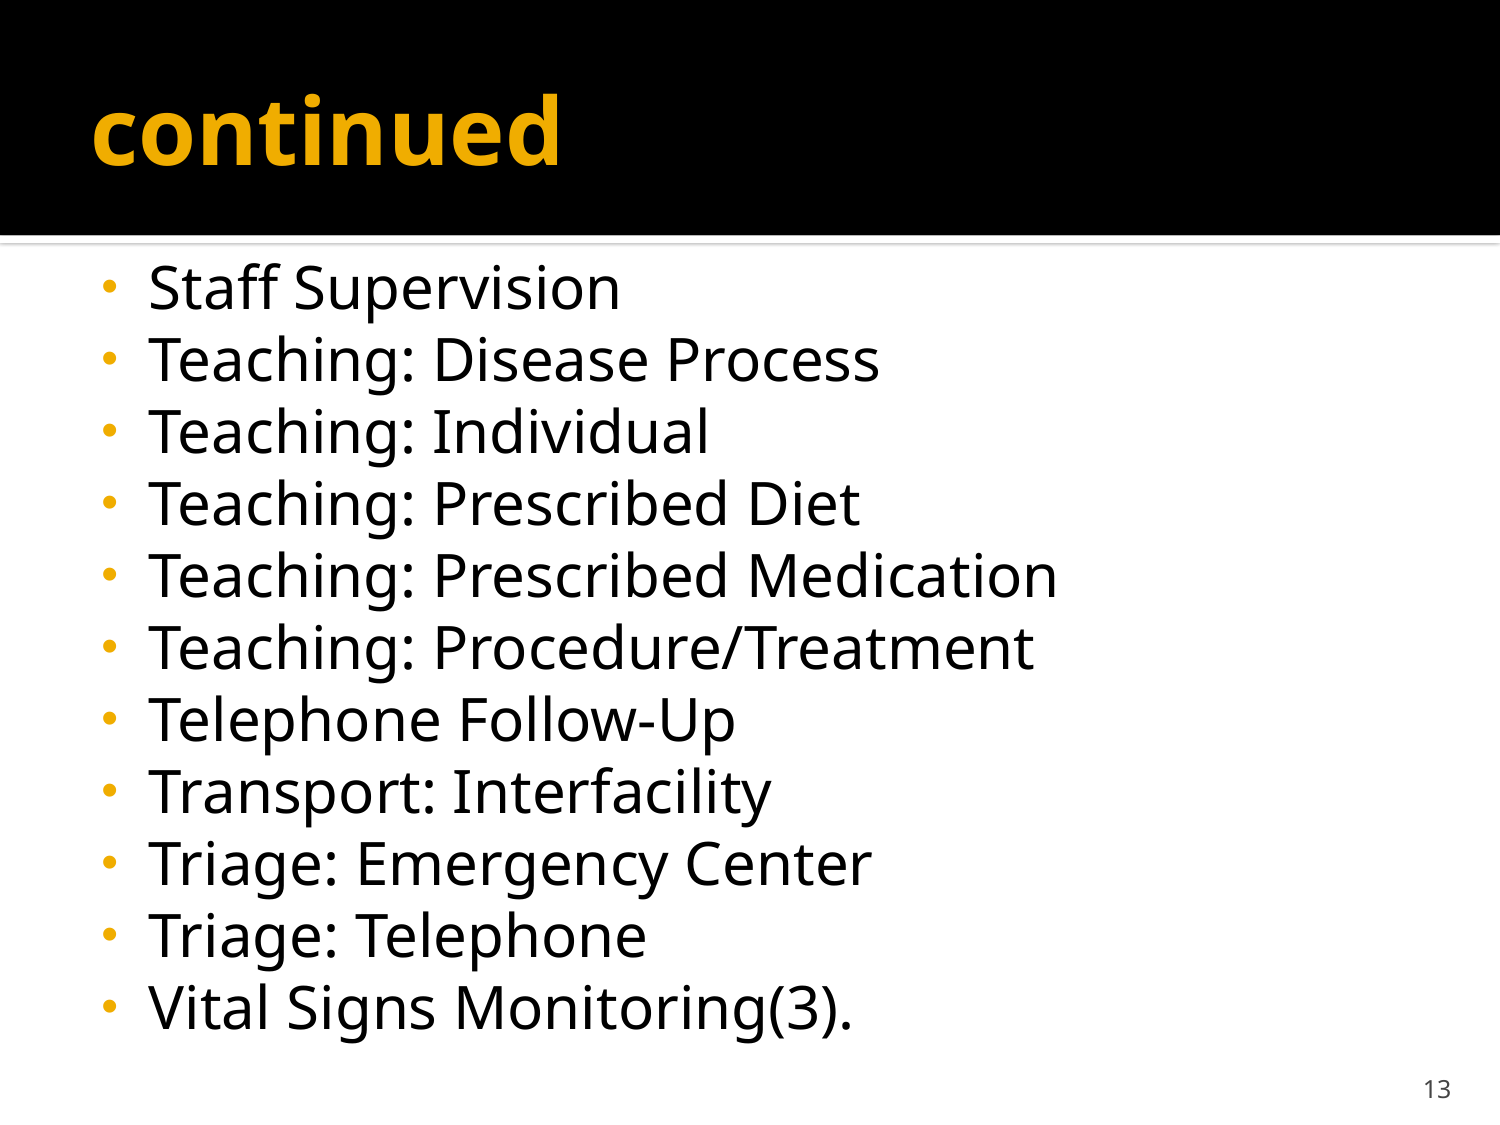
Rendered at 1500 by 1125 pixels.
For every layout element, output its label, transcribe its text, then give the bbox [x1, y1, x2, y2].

slide_number 13 [1345, 1062, 1467, 1108]
title continued [75, 25, 1425, 231]
list Staff Supervision Teaching: Disease Process Teaching: Individual Teaching: Prescribed Diet Teaching: Prescribed Medication Teaching: Procedure/Treatment Telephone Follow-Up Transport: Interfacility Triage: Emergency Center Triage: Telephone Vital Signs Monitoring(3). [75, 234, 1425, 1050]
